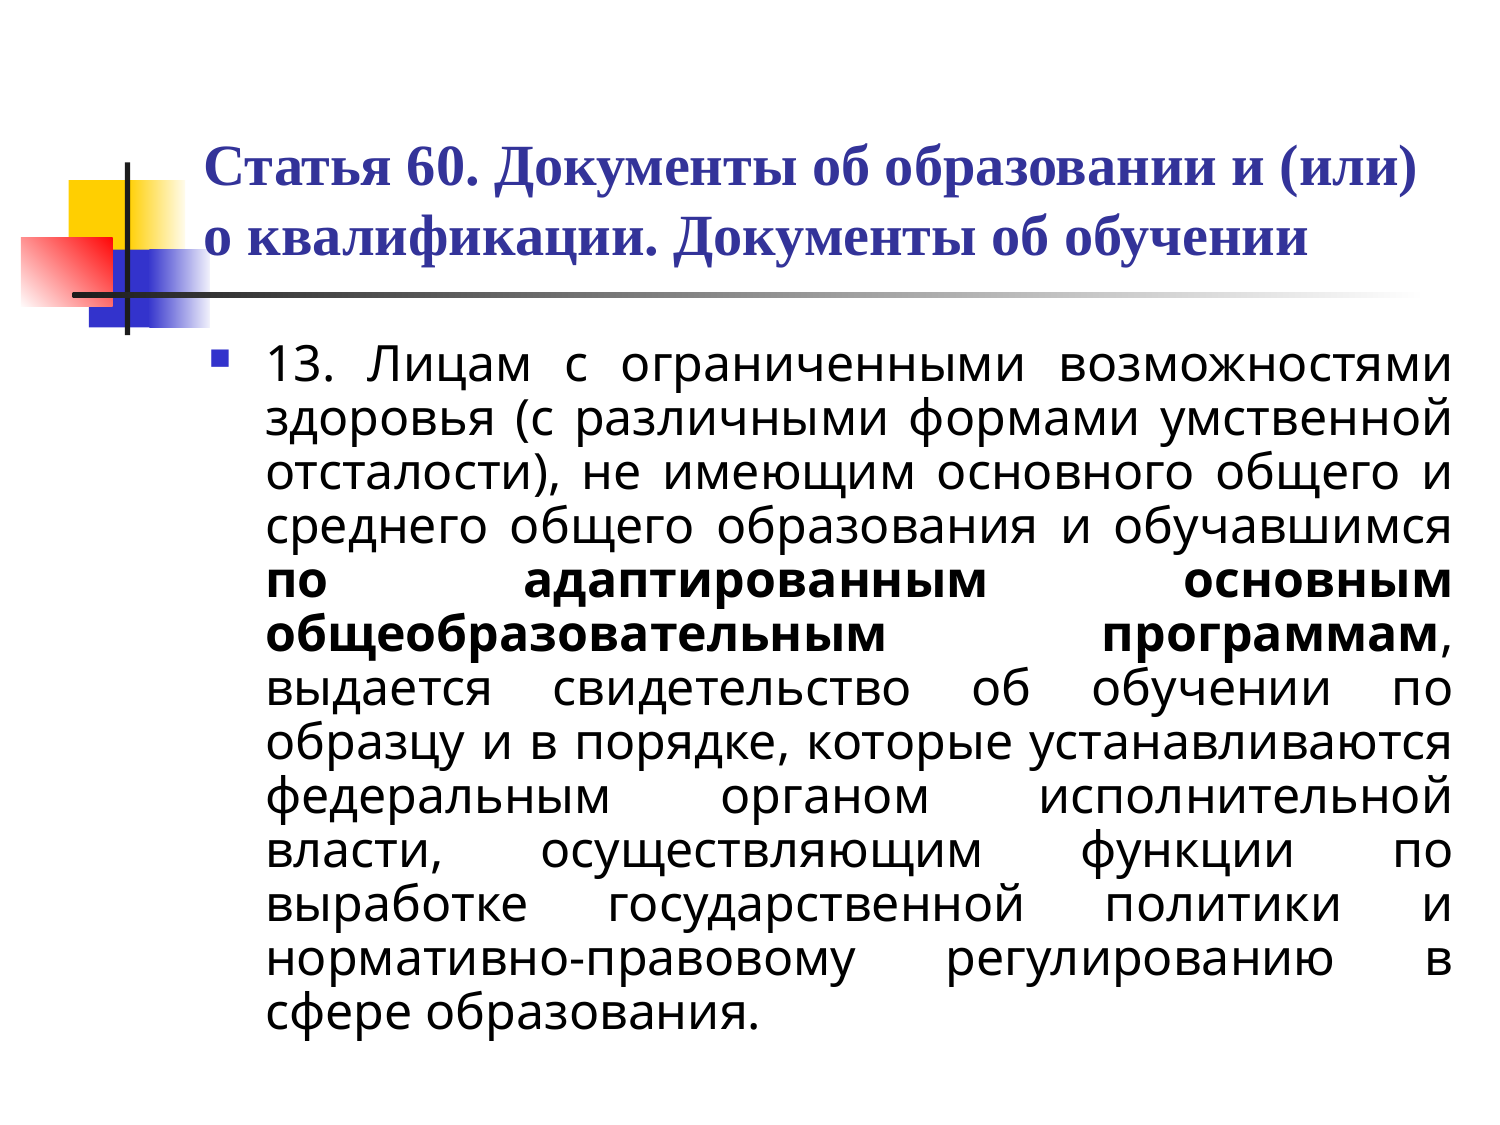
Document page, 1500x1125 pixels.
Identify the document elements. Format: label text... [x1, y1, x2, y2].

list 13. Лицам с ограниченными возможностями здоровья (с различными формами умственной отсталости), не имеющим основного общего и среднего общего образования и обучавшимся по адаптированным основным общеобразовательным программам, выдается свидетельство об обучении по образцу и в порядке, которые устанавливаются федеральным органом исполнительной власти, осуществляющим функции по выработке государственной политики и нормативно-правовому регулированию в сфере образования. [193, 330, 1470, 1007]
title Статья 60. Документы об образовании и (или) о квалификации. Документы об обучении [188, 34, 1468, 276]
